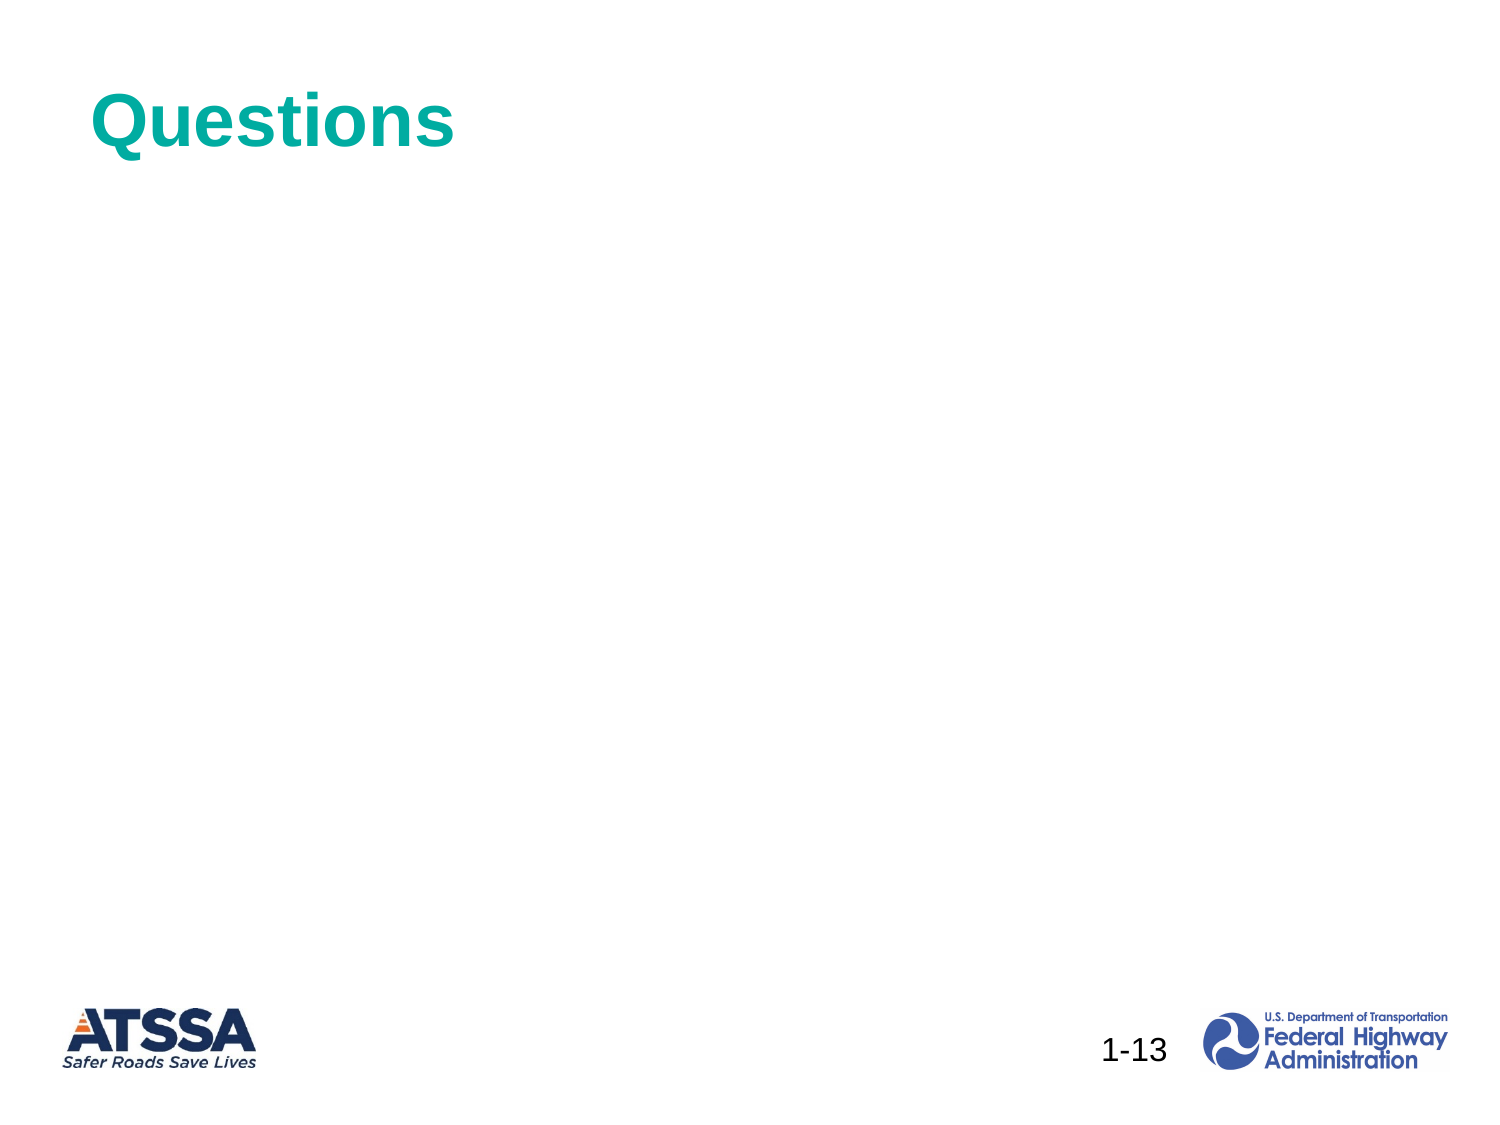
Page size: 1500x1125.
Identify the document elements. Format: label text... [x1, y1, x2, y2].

title Questions [75, 0, 1425, 233]
picture [62, 1008, 256, 1068]
picture [1200, 1008, 1450, 1072]
